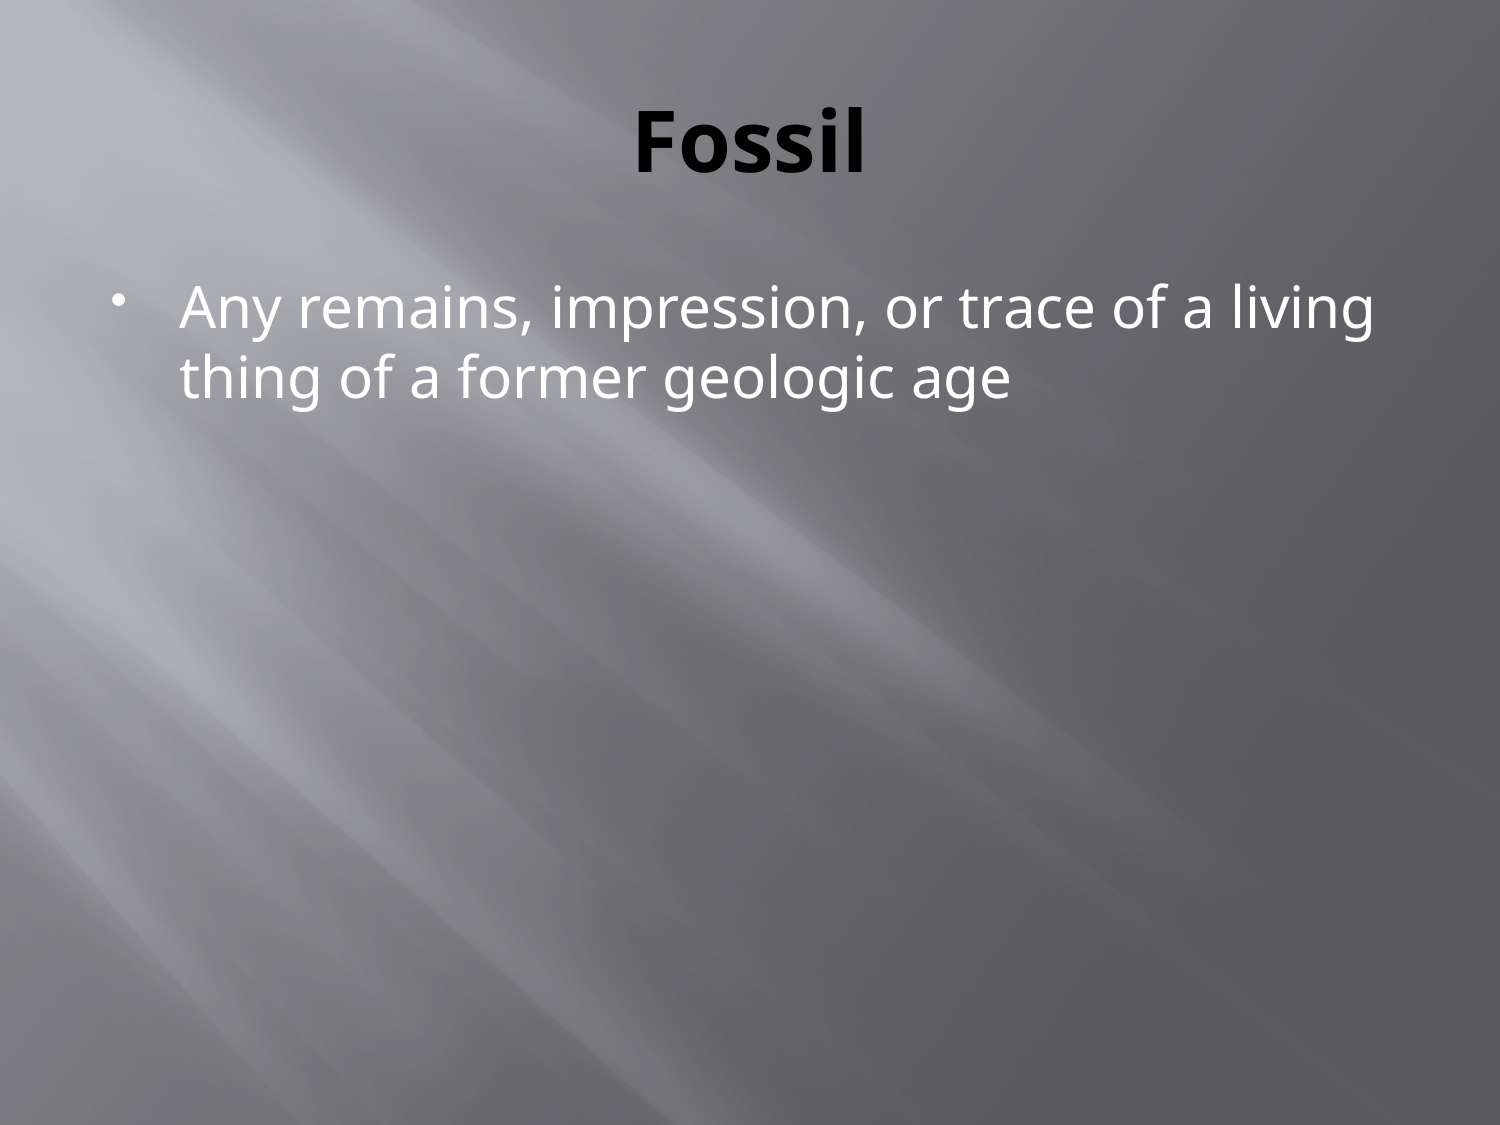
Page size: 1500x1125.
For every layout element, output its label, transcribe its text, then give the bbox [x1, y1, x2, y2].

list Any remains, impression, or trace of a living thing of a former geologic age [75, 262, 1425, 1035]
title Fossil [75, 45, 1425, 233]
